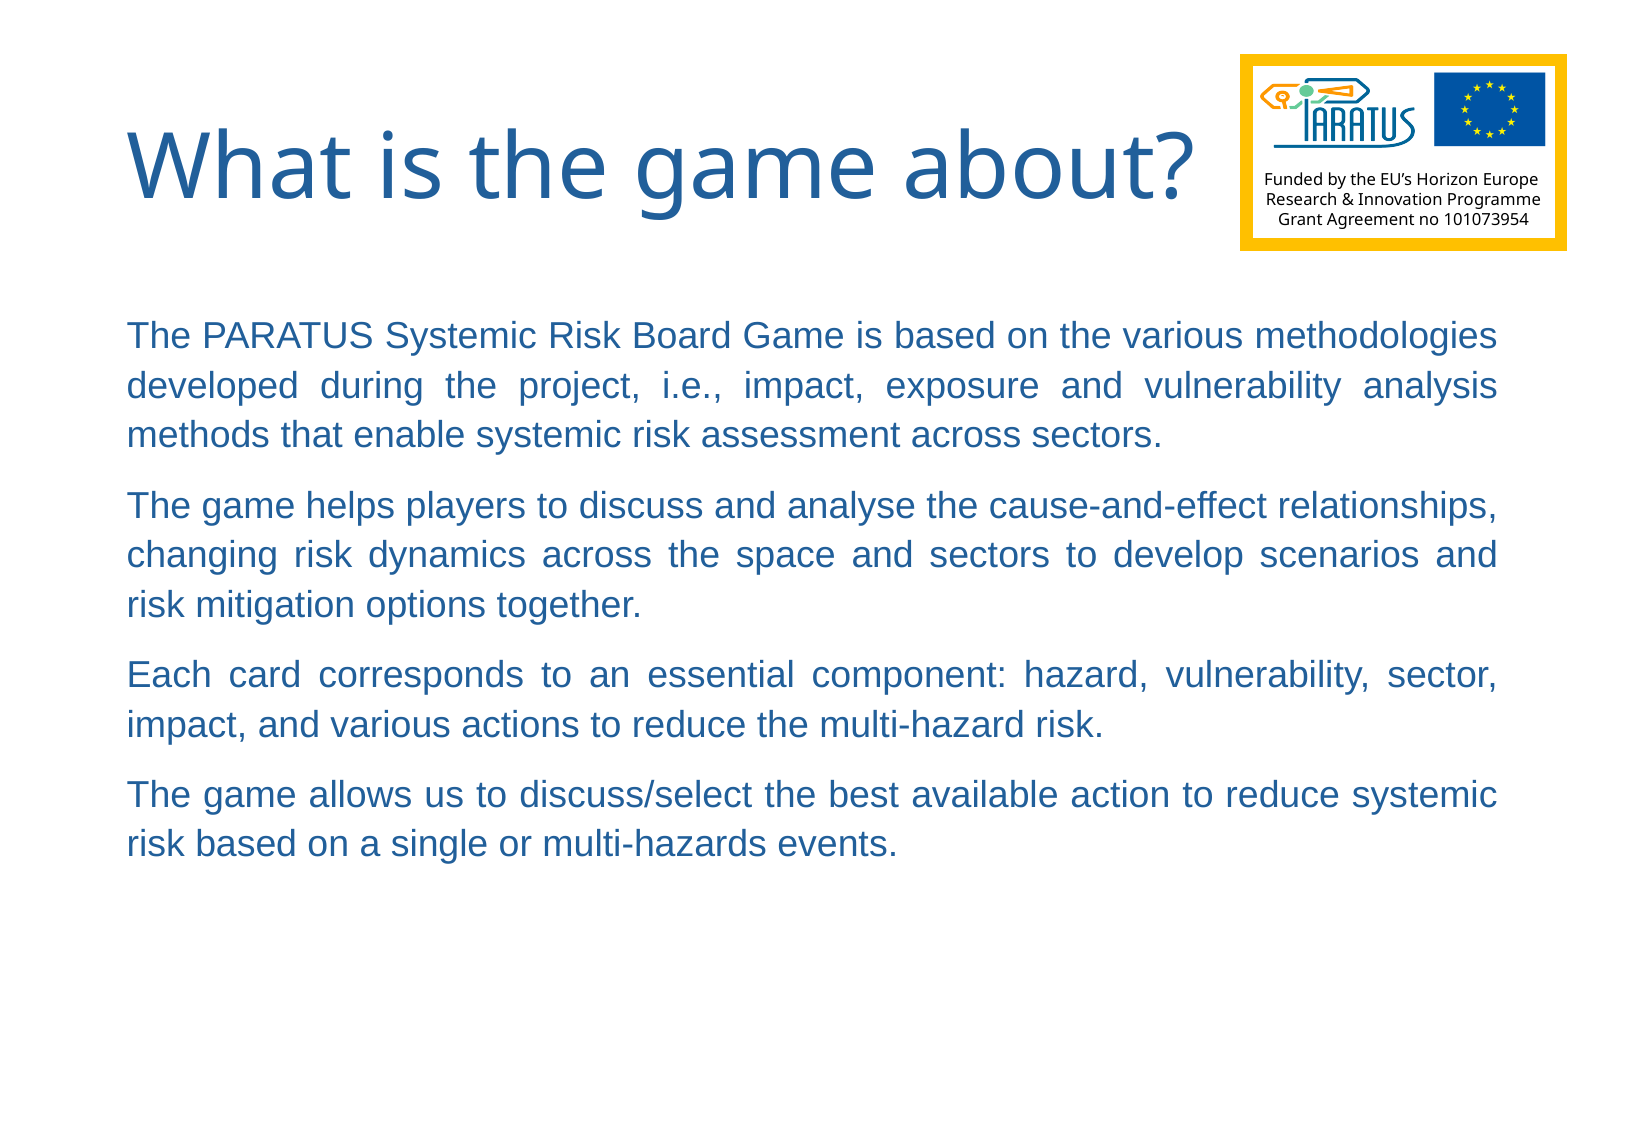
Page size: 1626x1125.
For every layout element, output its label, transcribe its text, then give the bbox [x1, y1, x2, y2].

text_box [1246, 59, 1562, 246]
list The PARATUS Systemic Risk Board Game is based on the various methodologies developed during the project, i.e., impact, exposure and vulnerability analysis methods that enable systemic risk assessment across sectors. The game helps players to discuss and analyse the cause-and-effect relationships, changing risk dynamics across the space and sectors to develop scenarios and risk mitigation options together. Each card corresponds to an essential component: hazard, vulnerability, sector, impact, and various actions to reduce the multi-hazard risk. The game allows us to discuss/select the best available action to reduce systemic risk based on a single or multi-hazards events. [111, 299, 1514, 1014]
title What is the game about? [111, 59, 1230, 278]
